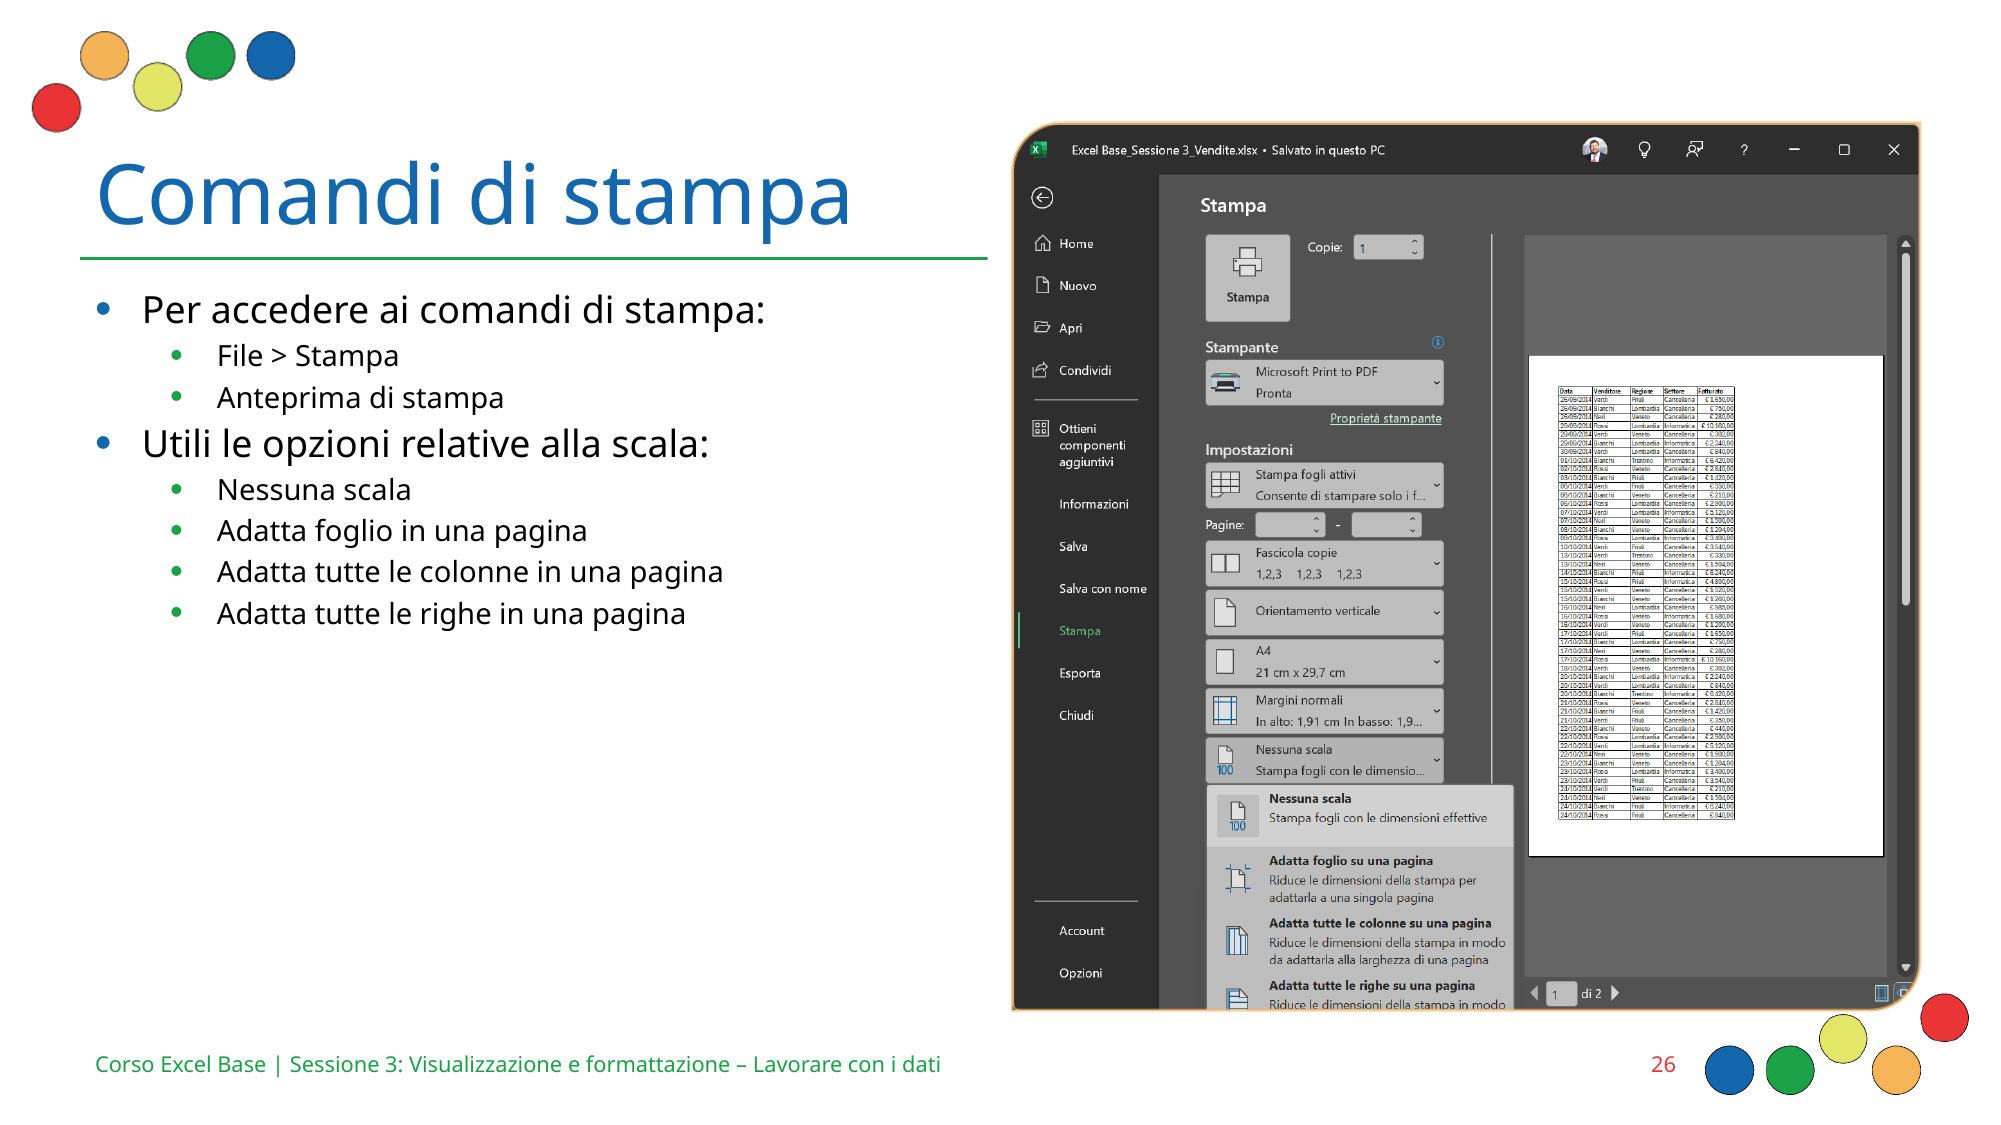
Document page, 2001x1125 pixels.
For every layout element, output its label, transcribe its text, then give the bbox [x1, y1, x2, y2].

footer Corso Excel Base | Sessione 3: Visualizzazione e formattazione – Lavorare con i dati [80, 1035, 1571, 1096]
title Comandi di stampa [80, 123, 988, 259]
picture [29, 30, 295, 135]
picture [1012, 122, 1971, 1096]
slide_number 26 [1583, 1035, 1692, 1096]
list Per accedere ai comandi di stampa: File > Stampa Anteprima di stampa Utili le opzioni relative alla scala: Nessuna scala Adatta foglio in una pagina Adatta tutte le colonne in una pagina Adatta tutte le righe in una pagina [80, 278, 988, 1011]
